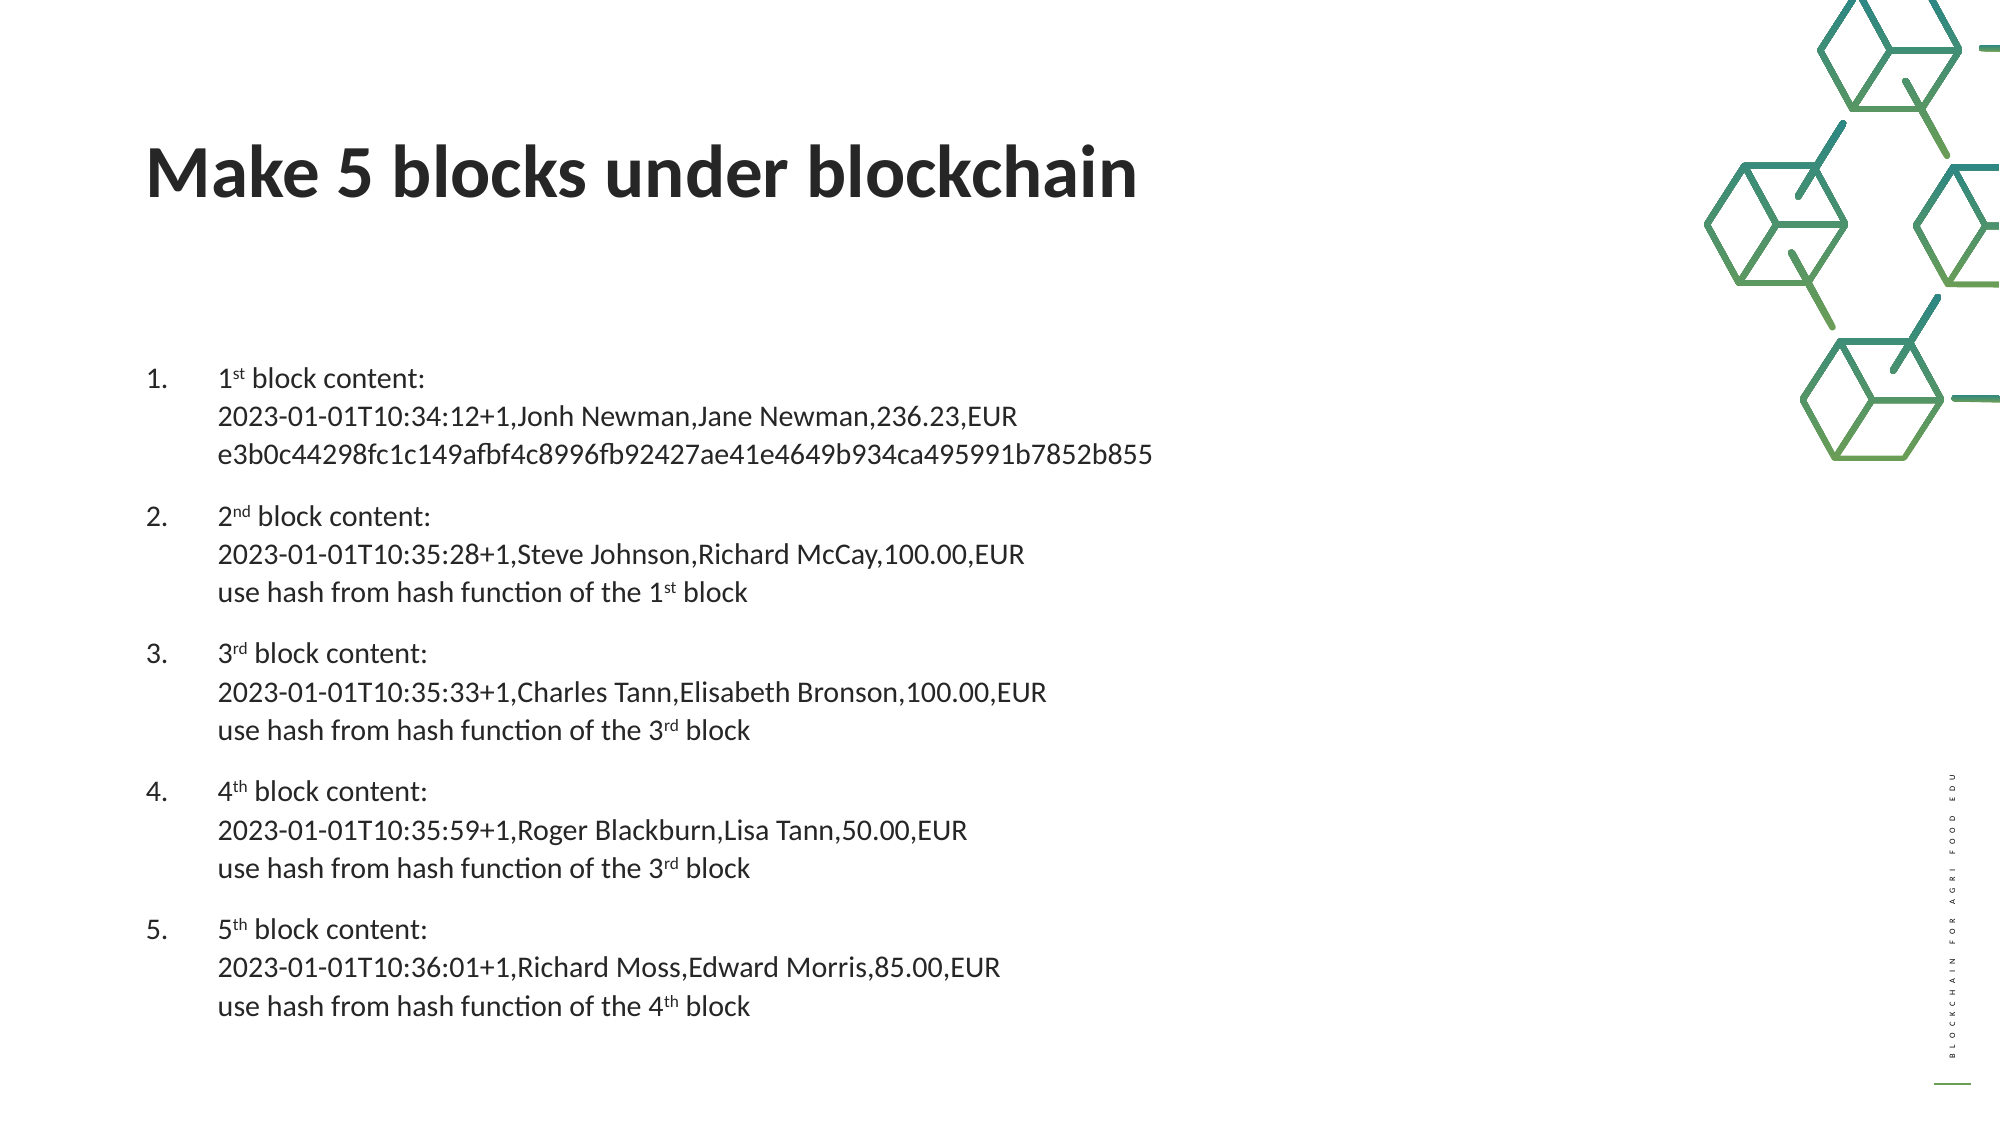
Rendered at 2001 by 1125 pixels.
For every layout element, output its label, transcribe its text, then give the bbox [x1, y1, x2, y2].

list 1st block content: 2023-01-01T10:34:12+1,Jonh Newman,Jane Newman,236.23,EUR e3b0c44298fc1c149afbf4c8996fb92427ae41e4649b934ca495991b7852b855 2nd block content: 2023-01-01T10:35:28+1,Steve Johnson,Richard McCay,100.00,EUR use hash from hash function of the 1st block 3rd block content: 2023-01-01T10:35:33+1,Charles Tann,Elisabeth Bronson,100.00,EUR use hash from hash function of the 3rd block 4th block content: 2023-01-01T10:35:59+1,Roger Blackburn,Lisa Tann,50.00,EUR use hash from hash function of the 3rd block 5th block content: 2023-01-01T10:36:01+1,Richard Moss,Edward Morris,85.00,EUR use hash from hash function of the 4th block [130, 348, 1869, 1035]
list Make 5 blocks under blockchain [130, 124, 1704, 337]
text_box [1704, 0, 2000, 461]
